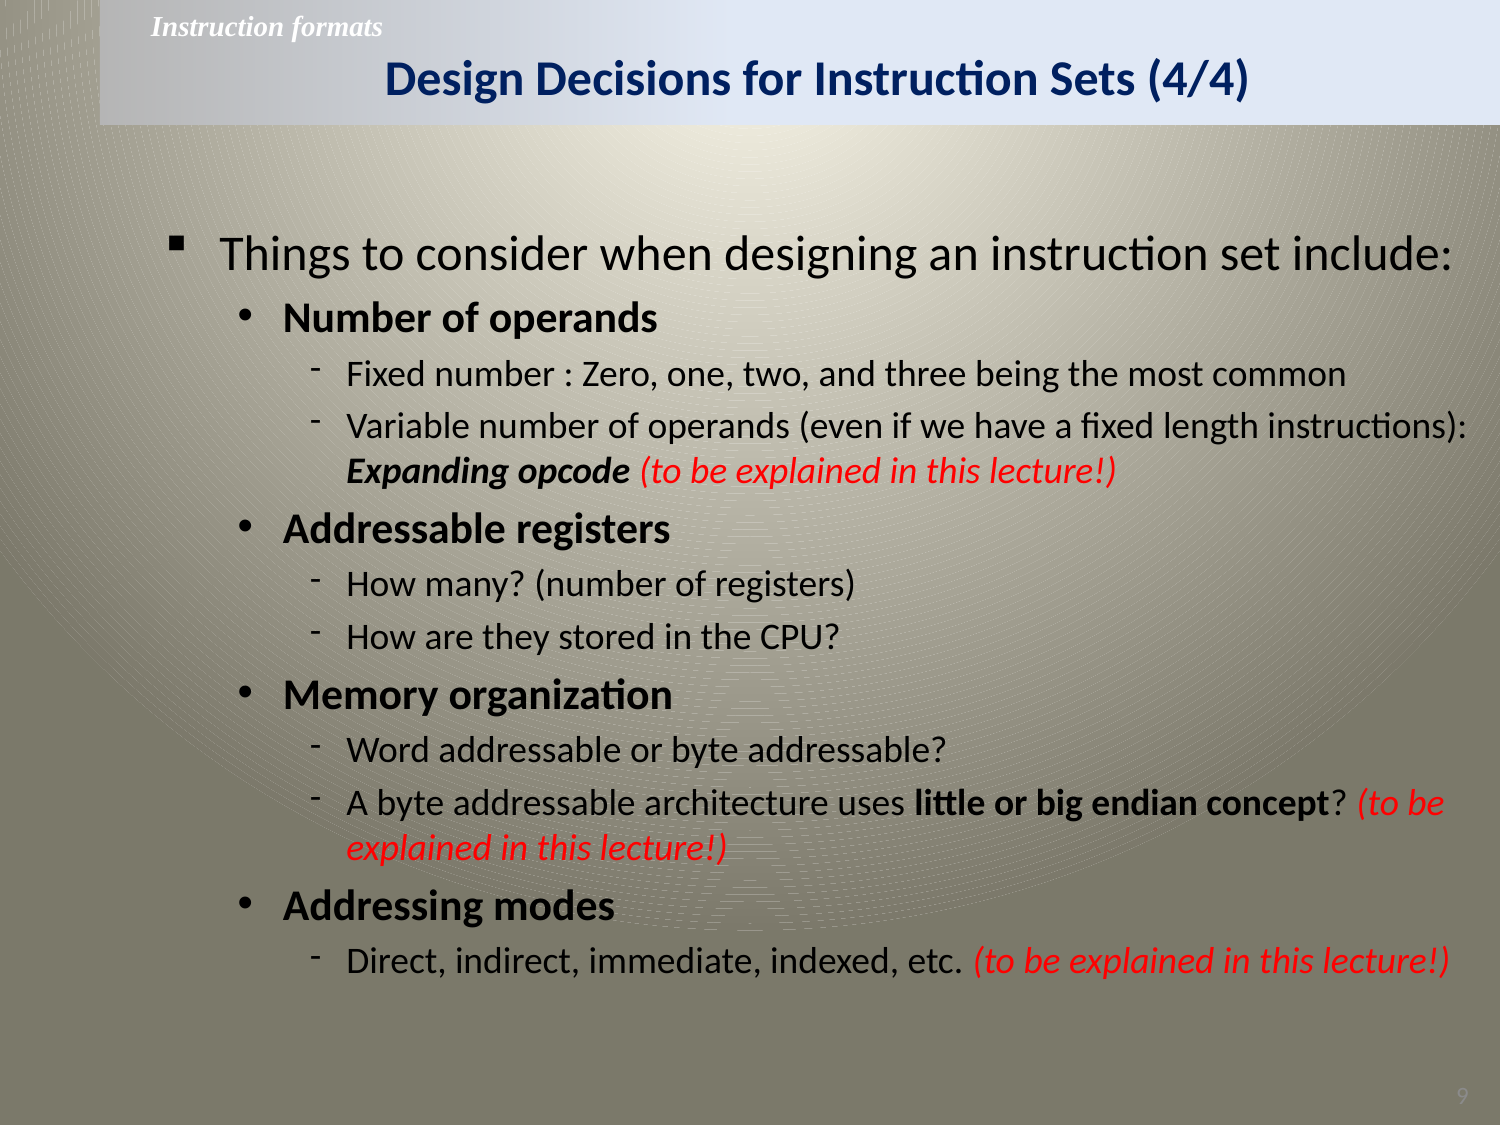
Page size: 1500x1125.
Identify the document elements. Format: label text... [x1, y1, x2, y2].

list Things to consider when designing an instruction set include: Number of operands Fixed number : Zero, one, two, and three being the most common Variable number of operands (even if we have a fixed length instructions): Expanding opcode (to be explained in this lecture!) Addressable registers How many? (number of registers) How are they stored in the CPU? Memory organization Word addressable or byte addressable? A byte addressable architecture uses little or big endian concept? (to be explained in this lecture!) Addressing modes Direct, indirect, immediate, indexed, etc. (to be explained in this lecture!) [150, 212, 1488, 1013]
title Design Decisions for Instruction Sets (4/4) [135, 37, 1500, 113]
list Instruction formats [135, 0, 625, 50]
